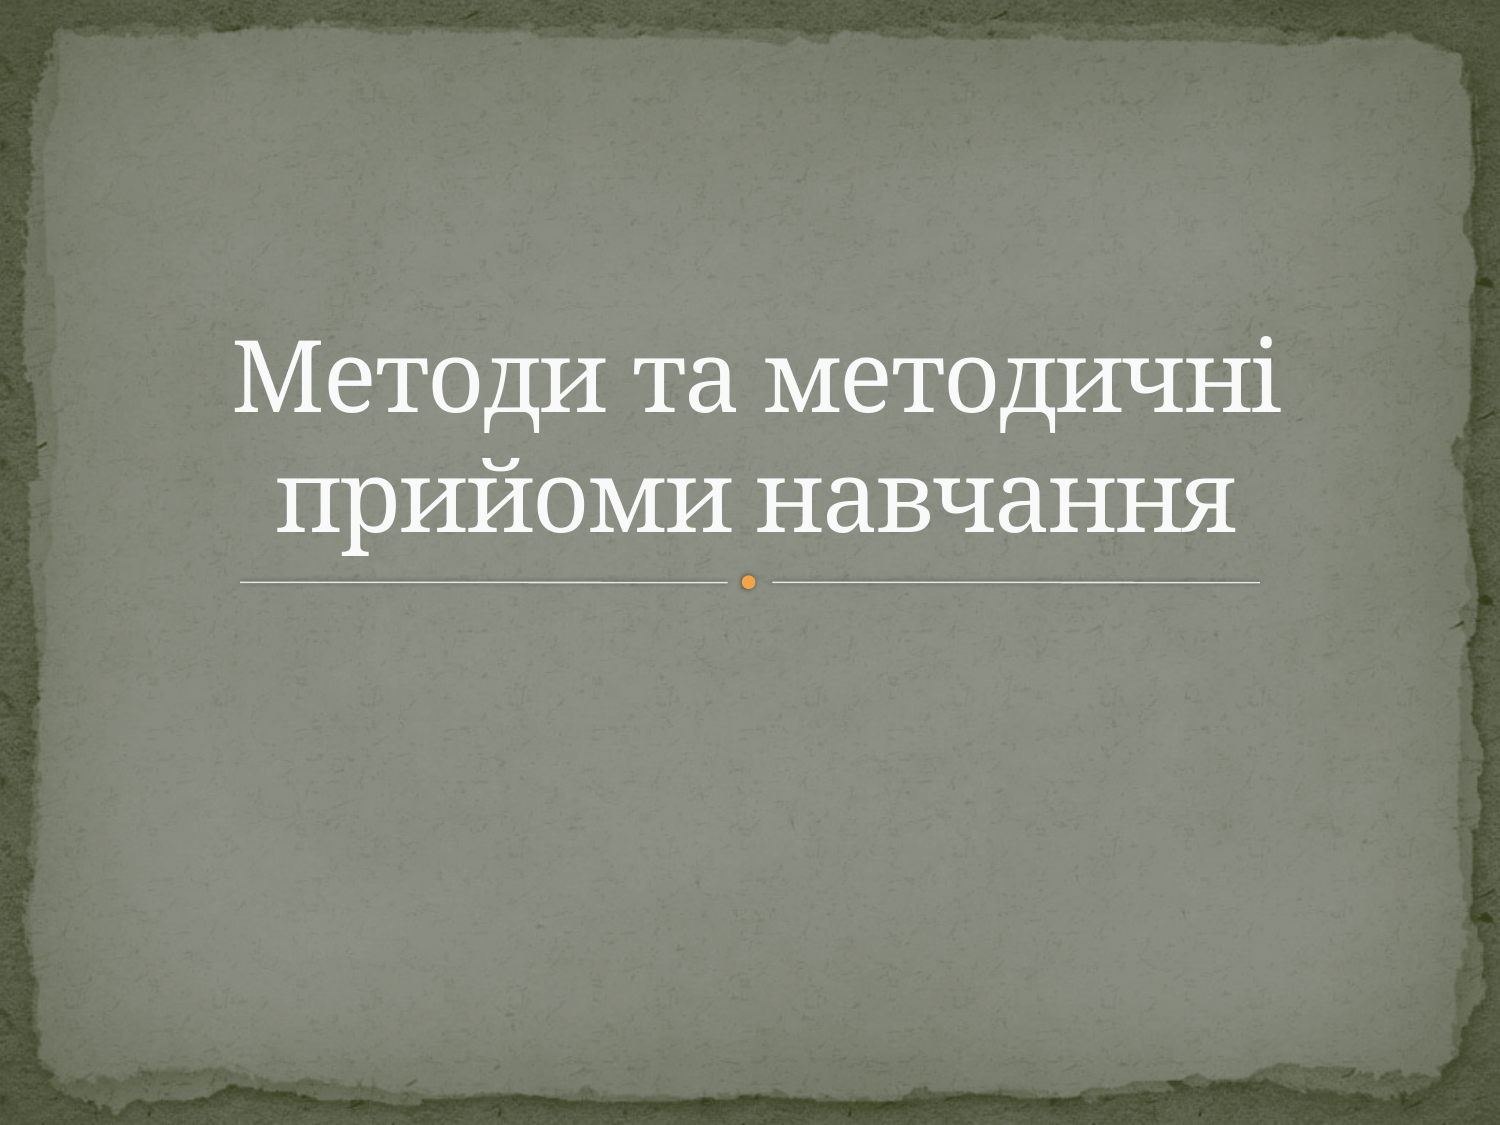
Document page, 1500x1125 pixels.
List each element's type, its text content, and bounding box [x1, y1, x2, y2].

title Методи та методичні прийоми навчання [74, 235, 1438, 561]
